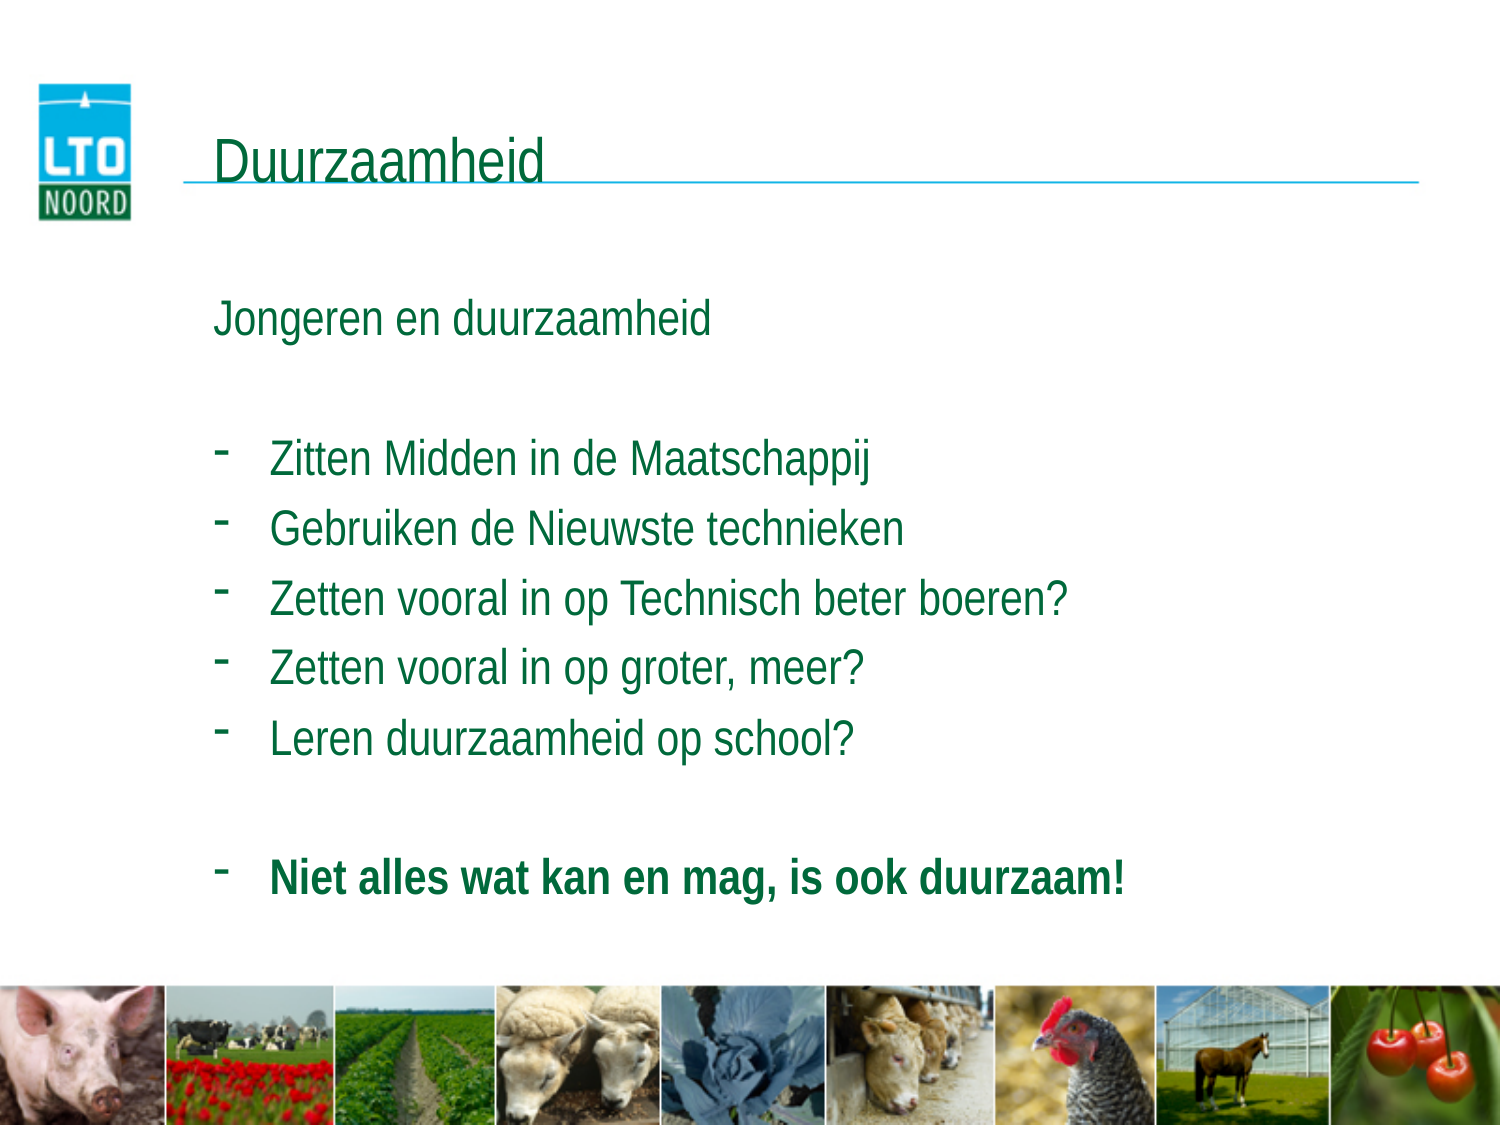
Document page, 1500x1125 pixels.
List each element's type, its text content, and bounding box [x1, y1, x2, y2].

title Duurzaamheid [198, 112, 1389, 238]
picture [0, 0, 1500, 1125]
list Jongeren en duurzaamheid Zitten Midden in de Maatschappij Gebruiken de Nieuwste technieken Zetten vooral in op Technisch beter boeren? Zetten vooral in op groter, meer? Leren duurzaamheid op school? Niet alles wat kan en mag, is ook duurzaam! [198, 277, 1389, 952]
